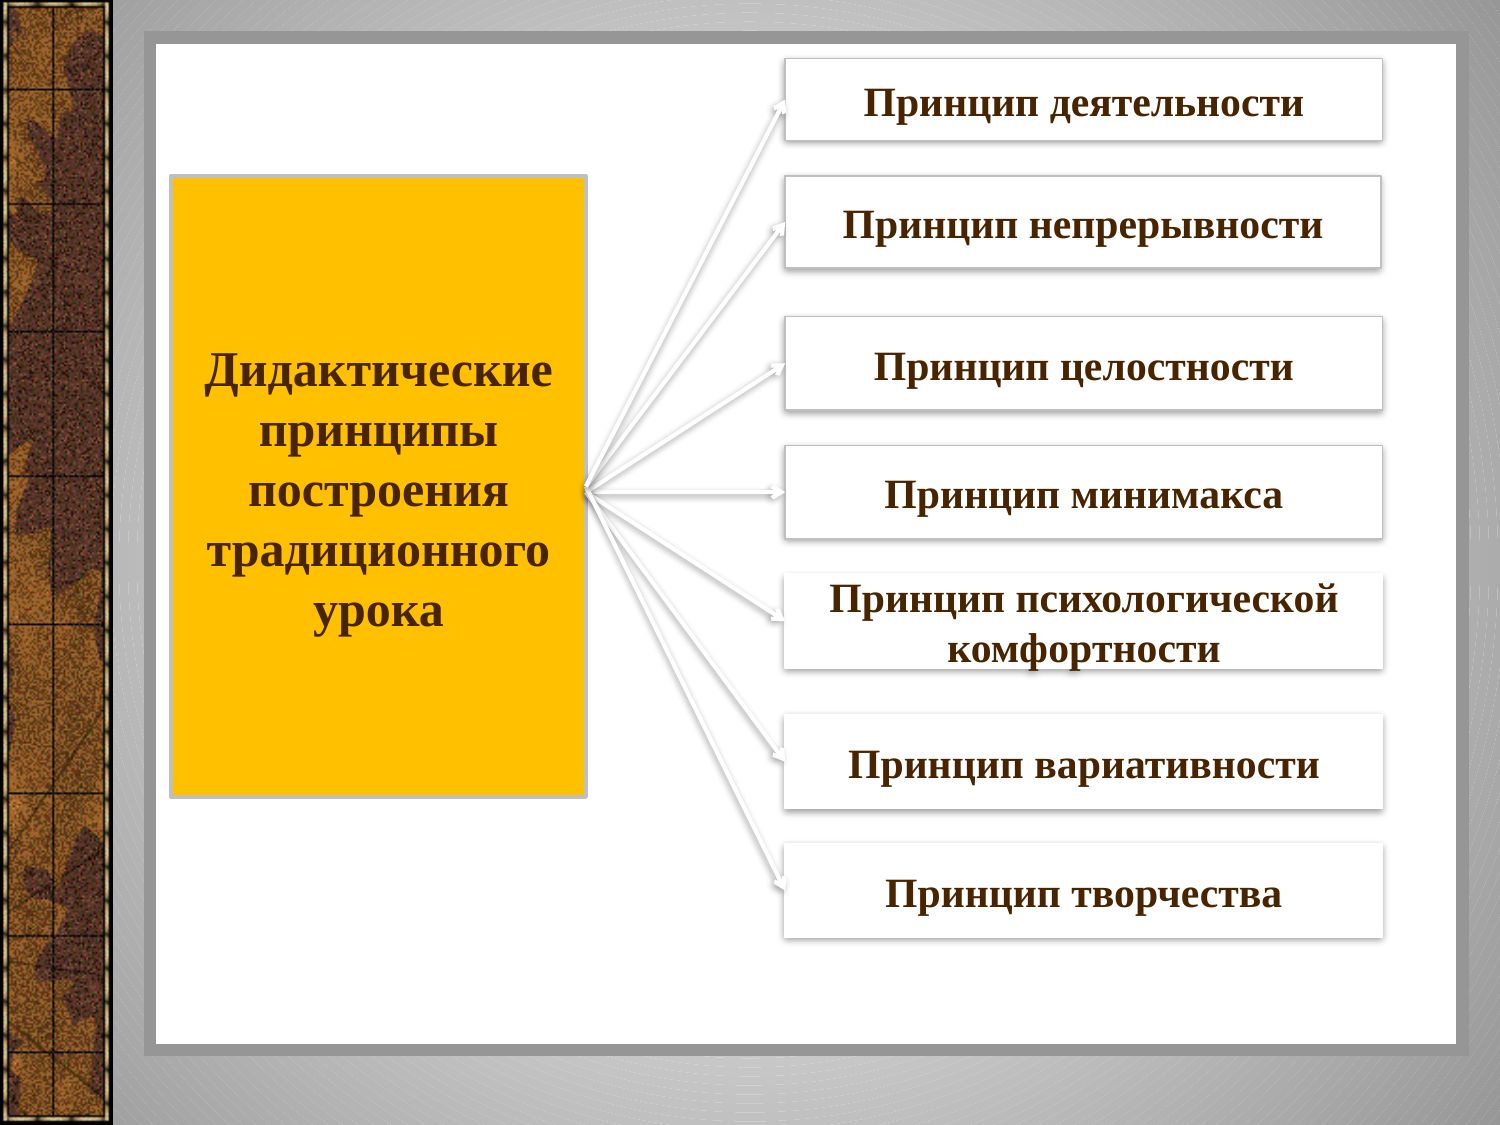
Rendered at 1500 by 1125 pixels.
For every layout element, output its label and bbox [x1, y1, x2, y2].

picture [0, 0, 113, 1125]
text_box [170, 58, 1383, 938]
